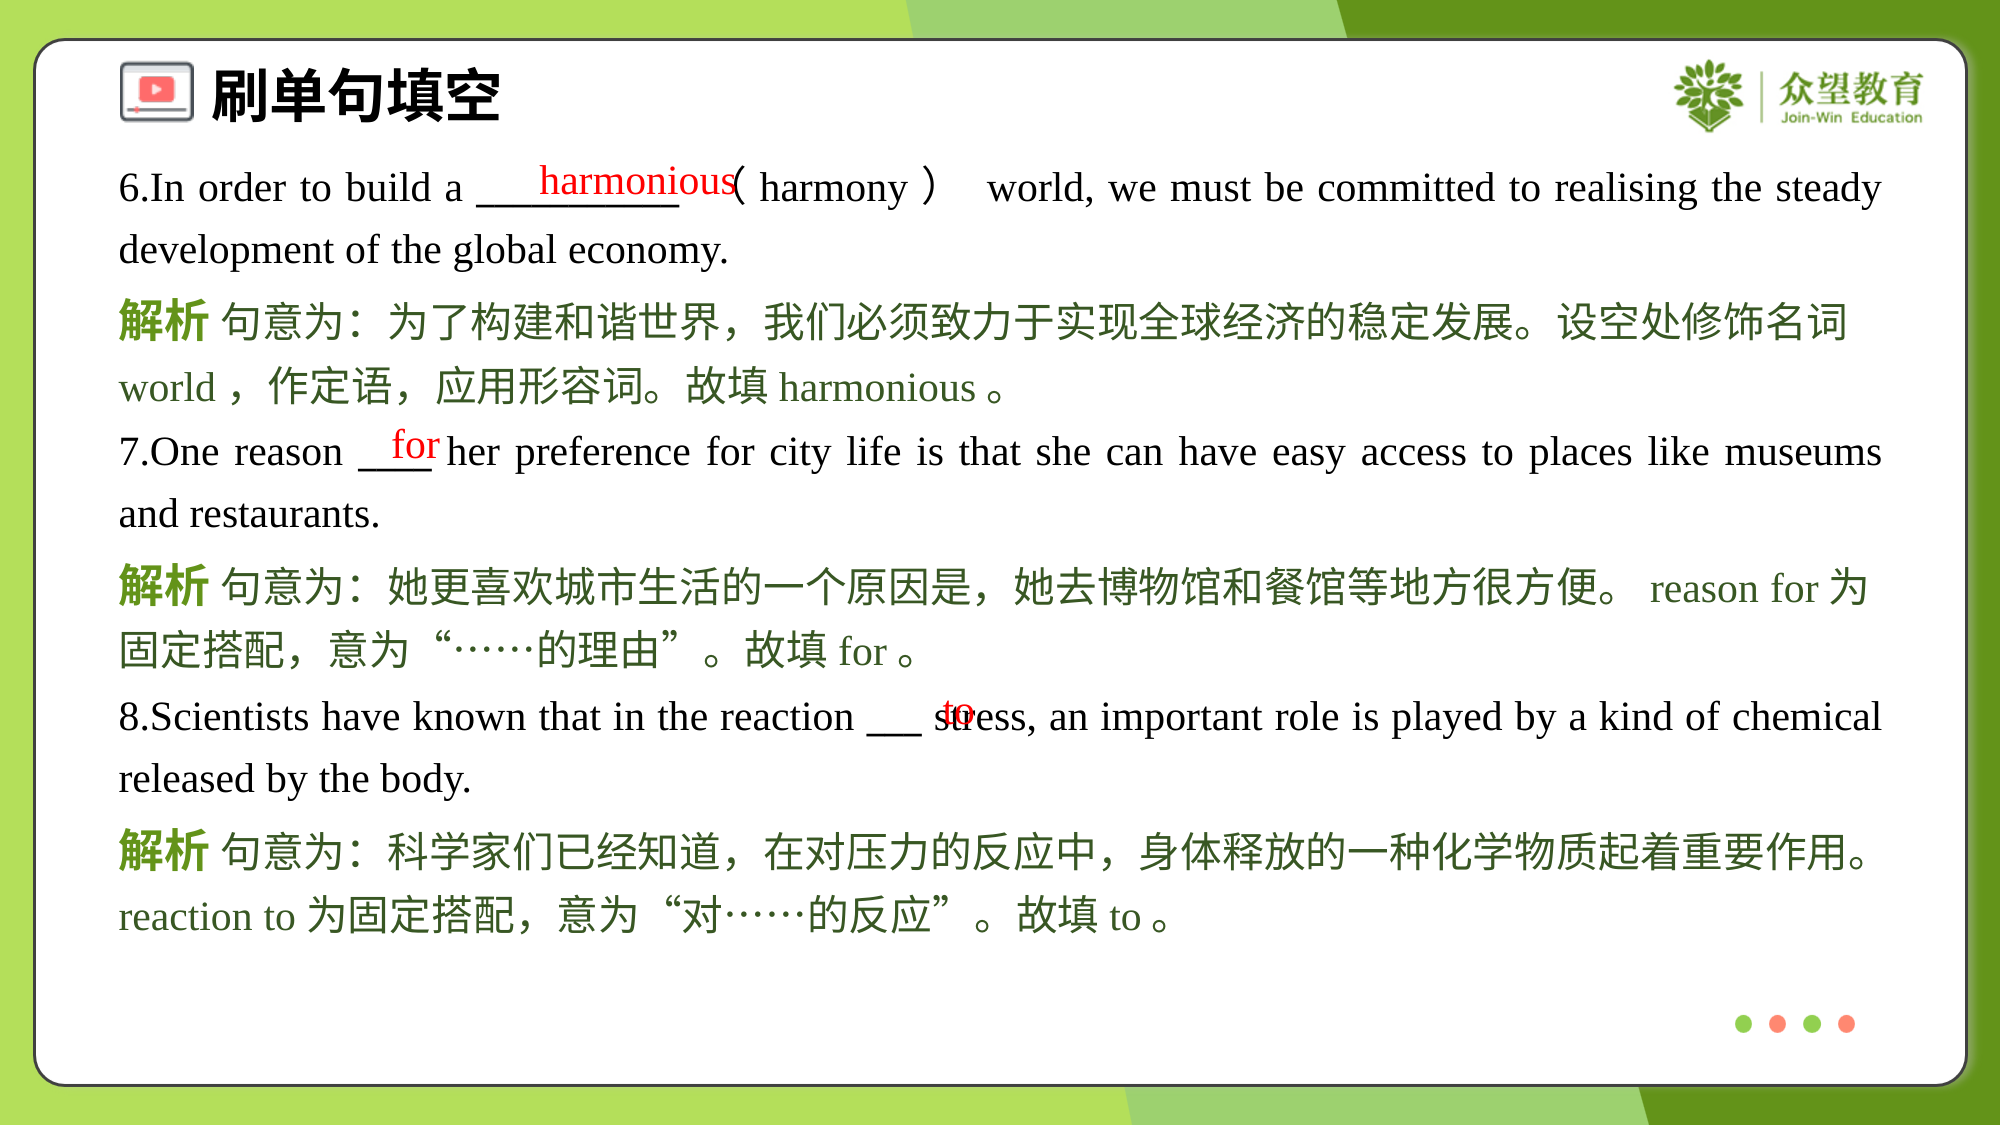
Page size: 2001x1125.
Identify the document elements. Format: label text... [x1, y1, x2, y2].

text_box 8.Scientists have known that in the reaction ___ stress, an important role is played by a kind of chemical released by the body. [118, 676, 1883, 796]
text_box for [386, 404, 445, 463]
text_box harmonious [535, 140, 741, 199]
text_box 解析 句意为：科学家们已经知道，在对压力的反应中，身体释放的一种化学物质起着重要作用。reaction to为固定搭配，意为“对……的反应”。故填to。 [118, 807, 1883, 934]
text_box 7.One reason ____ her preference for city life is that she can have easy access to places like museums and restaurants. [118, 411, 1883, 531]
text_box to [938, 670, 980, 728]
text_box 6.In order to build a ___________ （harmony） world, we must be committed to realising the steady development of the global economy. [118, 146, 1883, 267]
text_box 解析 句意为：为了构建和谐世界，我们必须致力于实现全球经济的稳定发展。设空处修饰名词world，作定语，应用形容词。故填harmonious。 [118, 278, 1883, 405]
picture [0, 0, 2000, 1125]
text_box 解析 句意为：她更喜欢城市生活的一个原因是，她去博物馆和餐馆等地方很方便。reason for为固定搭配，意为“……的理由”。故填for。 [118, 542, 1883, 669]
